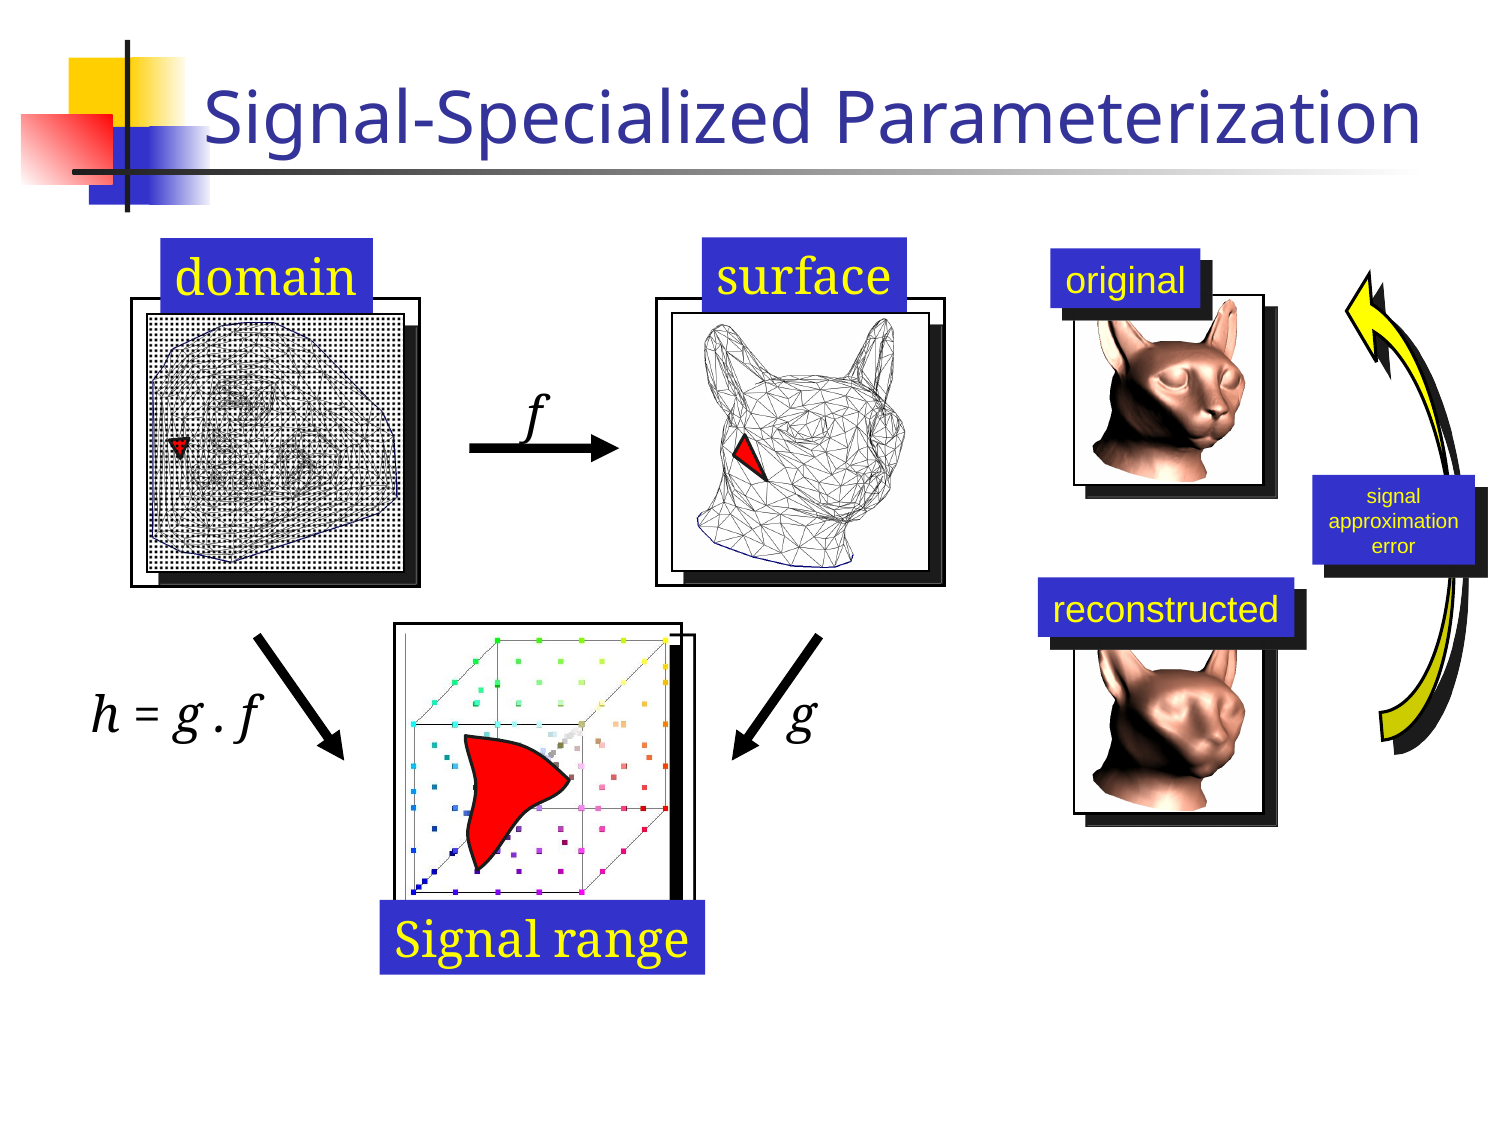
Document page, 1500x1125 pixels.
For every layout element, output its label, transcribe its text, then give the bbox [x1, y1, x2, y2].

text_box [131, 237, 420, 587]
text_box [1049, 248, 1263, 260]
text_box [656, 297, 945, 586]
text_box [1037, 262, 1476, 813]
text_box surface [701, 237, 907, 296]
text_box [468, 374, 620, 451]
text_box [49, 635, 345, 761]
picture [147, 314, 404, 570]
text_box Signal range [379, 899, 706, 975]
text_box g [773, 674, 832, 750]
text_box [731, 635, 820, 761]
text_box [393, 622, 682, 911]
title Signal-Specialized Parameterization [188, 50, 1468, 167]
